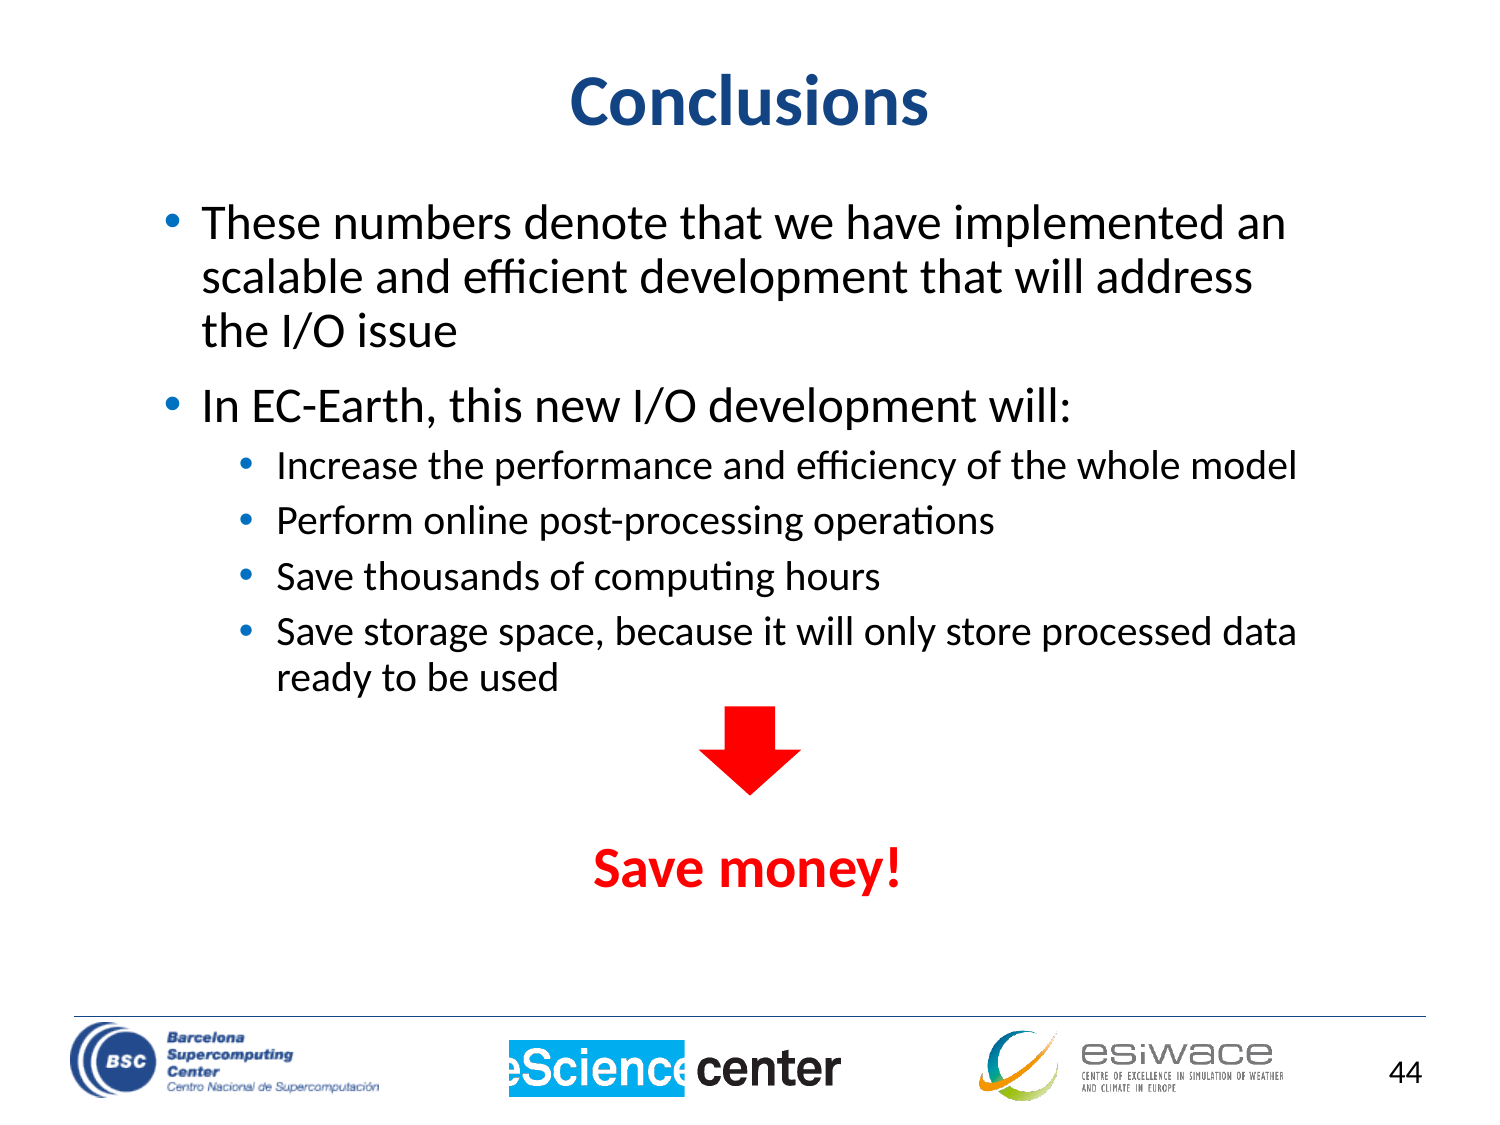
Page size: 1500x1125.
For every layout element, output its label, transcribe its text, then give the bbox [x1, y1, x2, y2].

list These numbers denote that we have implemented an scalable and efficient development that will address the I/O issue In EC-Earth, this new I/O development will: Increase the performance and efficiency of the whole model Perform online post-processing operations Save thousands of computing hours Save storage space, because it will only store processed data ready to be used [140, 166, 1360, 1006]
text_box [698, 706, 802, 796]
text_box Save money! [578, 821, 922, 907]
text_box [73, 1016, 1438, 1103]
title Conclusions [192, 45, 1308, 159]
